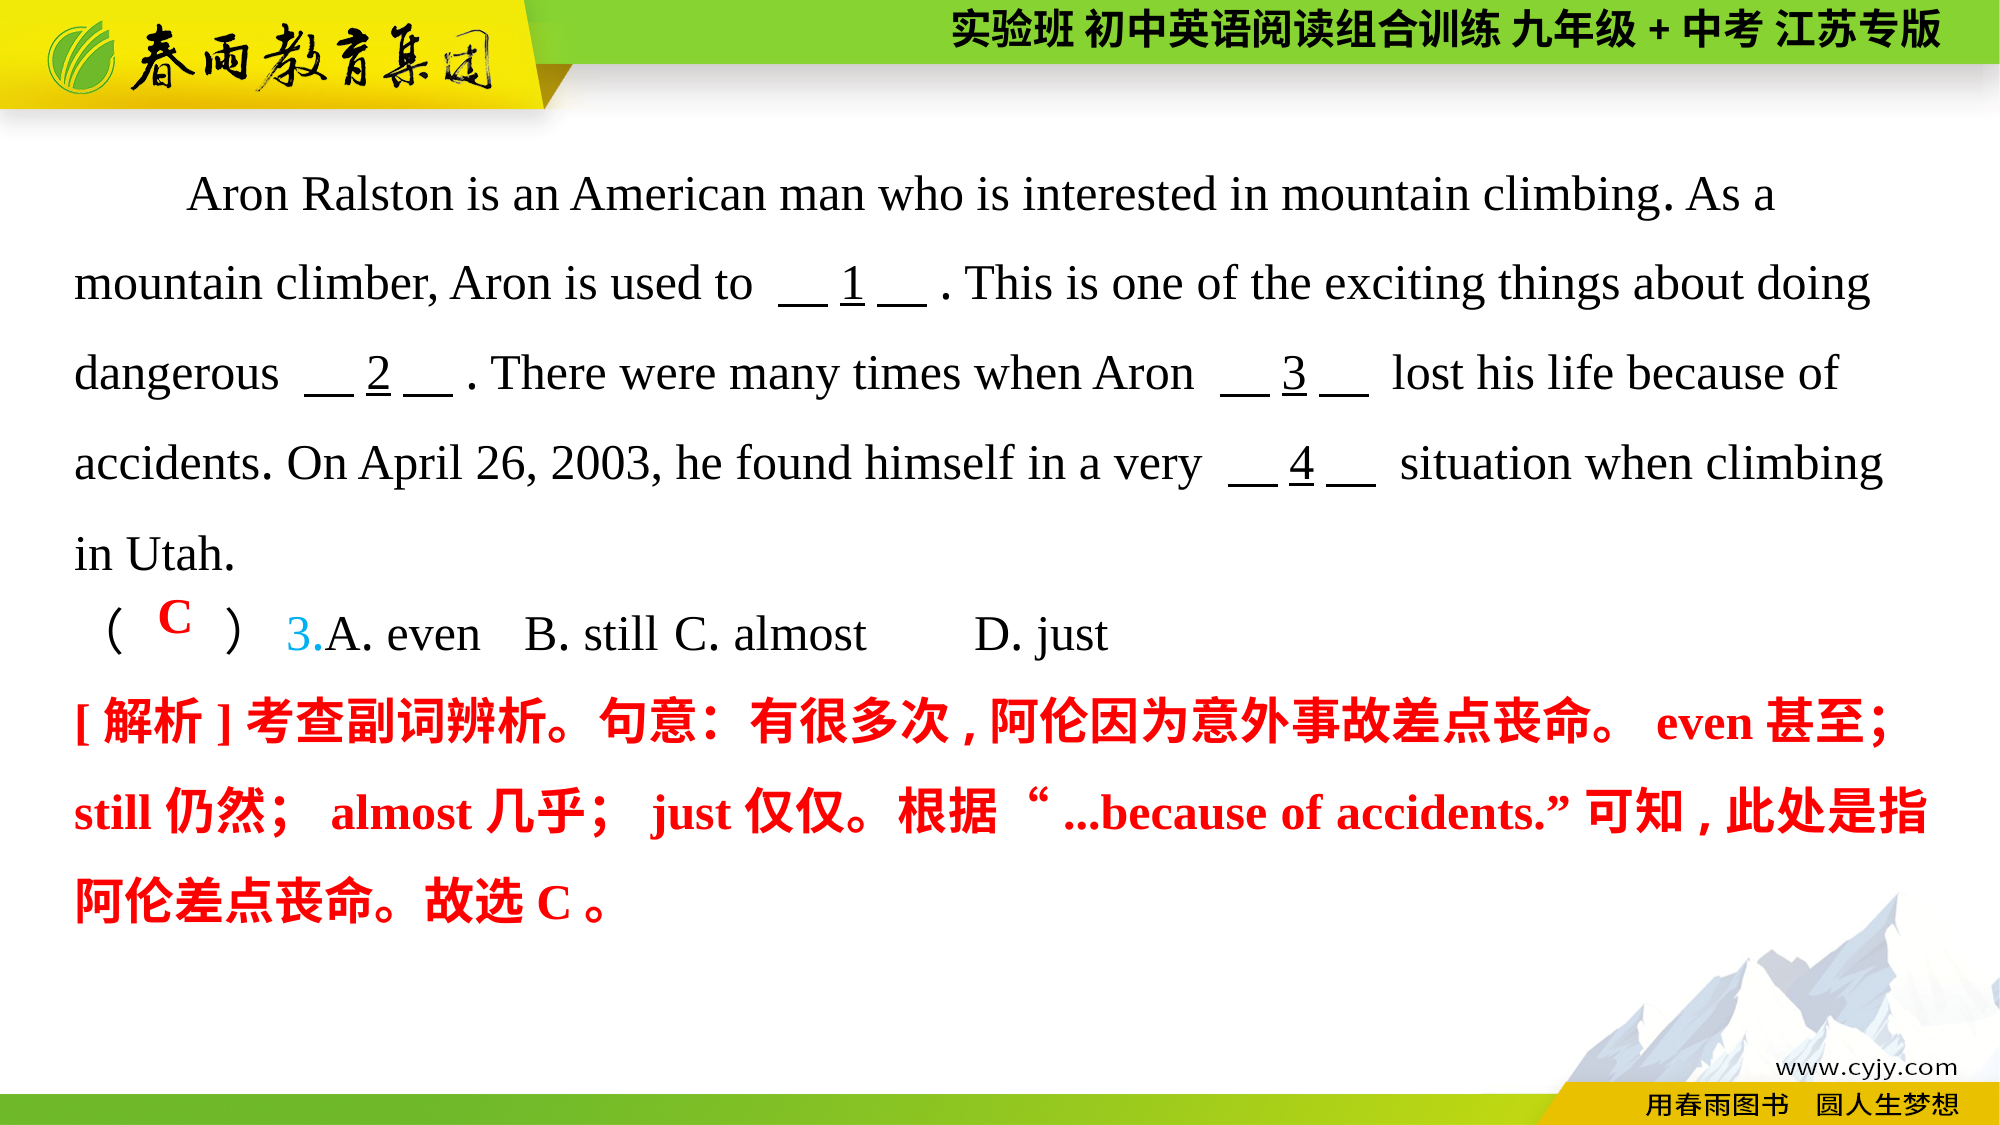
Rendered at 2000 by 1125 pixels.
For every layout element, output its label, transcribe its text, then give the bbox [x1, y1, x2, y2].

list Aron Ralston is an American man who is interested in mountain climbing. As a mountain climber, Aron is used to 1 . This is one of the exciting things about doing dangerous 2 . There were many times when Aron 3 lost his life because of accidents. On April 26, 2003, he found himself in a very 4 situation when climbing in Utah. [59, 122, 1944, 562]
text_box （ ）3.A. even B. still C. almost D. just [59, 562, 1944, 652]
picture [0, 0, 2000, 1125]
text_box [解析]考查副词辨析。句意：有很多次,阿伦因为意外事故差点丧命。even甚至；still仍然；almost几乎；just仅仅。根据“...because of accidents.”可知,此处是指阿伦差点丧命。故选C。 [59, 652, 1944, 938]
text_box C [142, 576, 209, 651]
